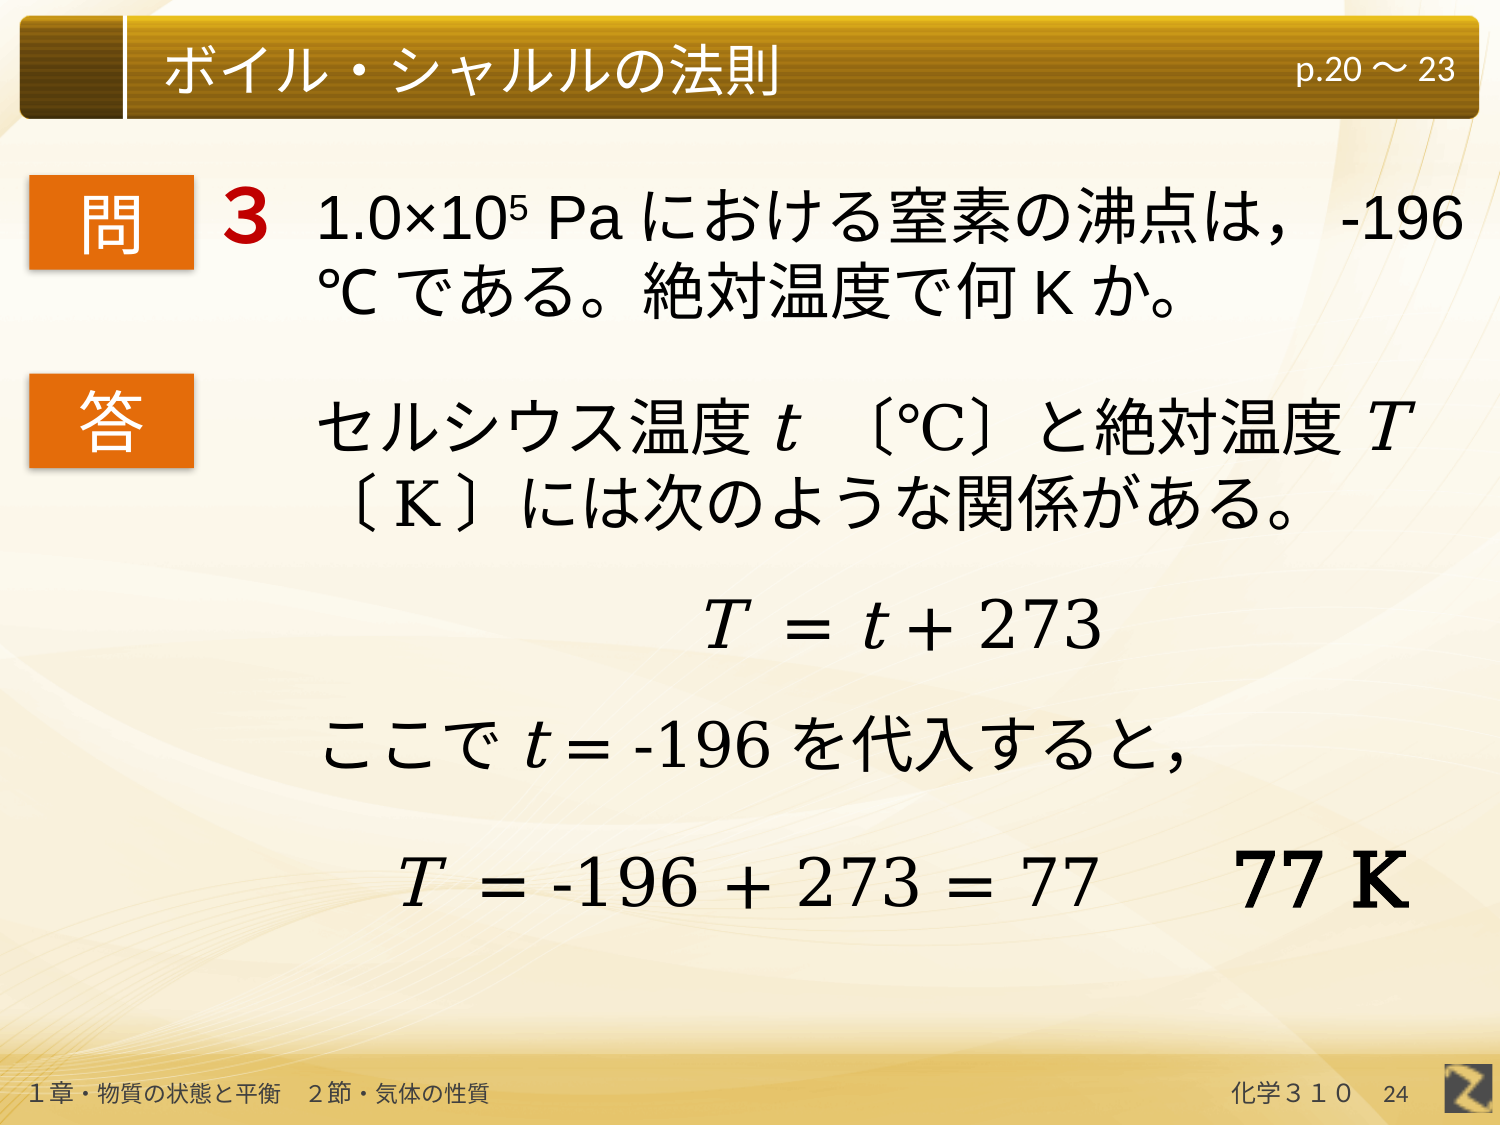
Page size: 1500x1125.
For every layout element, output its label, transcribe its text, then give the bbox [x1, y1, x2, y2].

text_box ここでt = -196を代入すると， [301, 693, 1500, 788]
slide_number 24 [1356, 1070, 1436, 1118]
text_box T = -196 + 273 = 77 77 K [299, 824, 1498, 929]
text_box 答 [29, 373, 195, 469]
text_box セルシウス温度t 〔℃〕と絶対温度T 〔K〕には次のような関係がある。 [301, 376, 1500, 546]
text_box ３ [194, 160, 278, 266]
text_box 問 [29, 174, 195, 270]
text_box 1.0×105 Paにおける窒素の沸点は，-196 ℃である。絶対温度で何Kか。 [301, 169, 1500, 335]
text_box T = t + 273 [301, 574, 1500, 669]
picture [0, 0, 1500, 1125]
